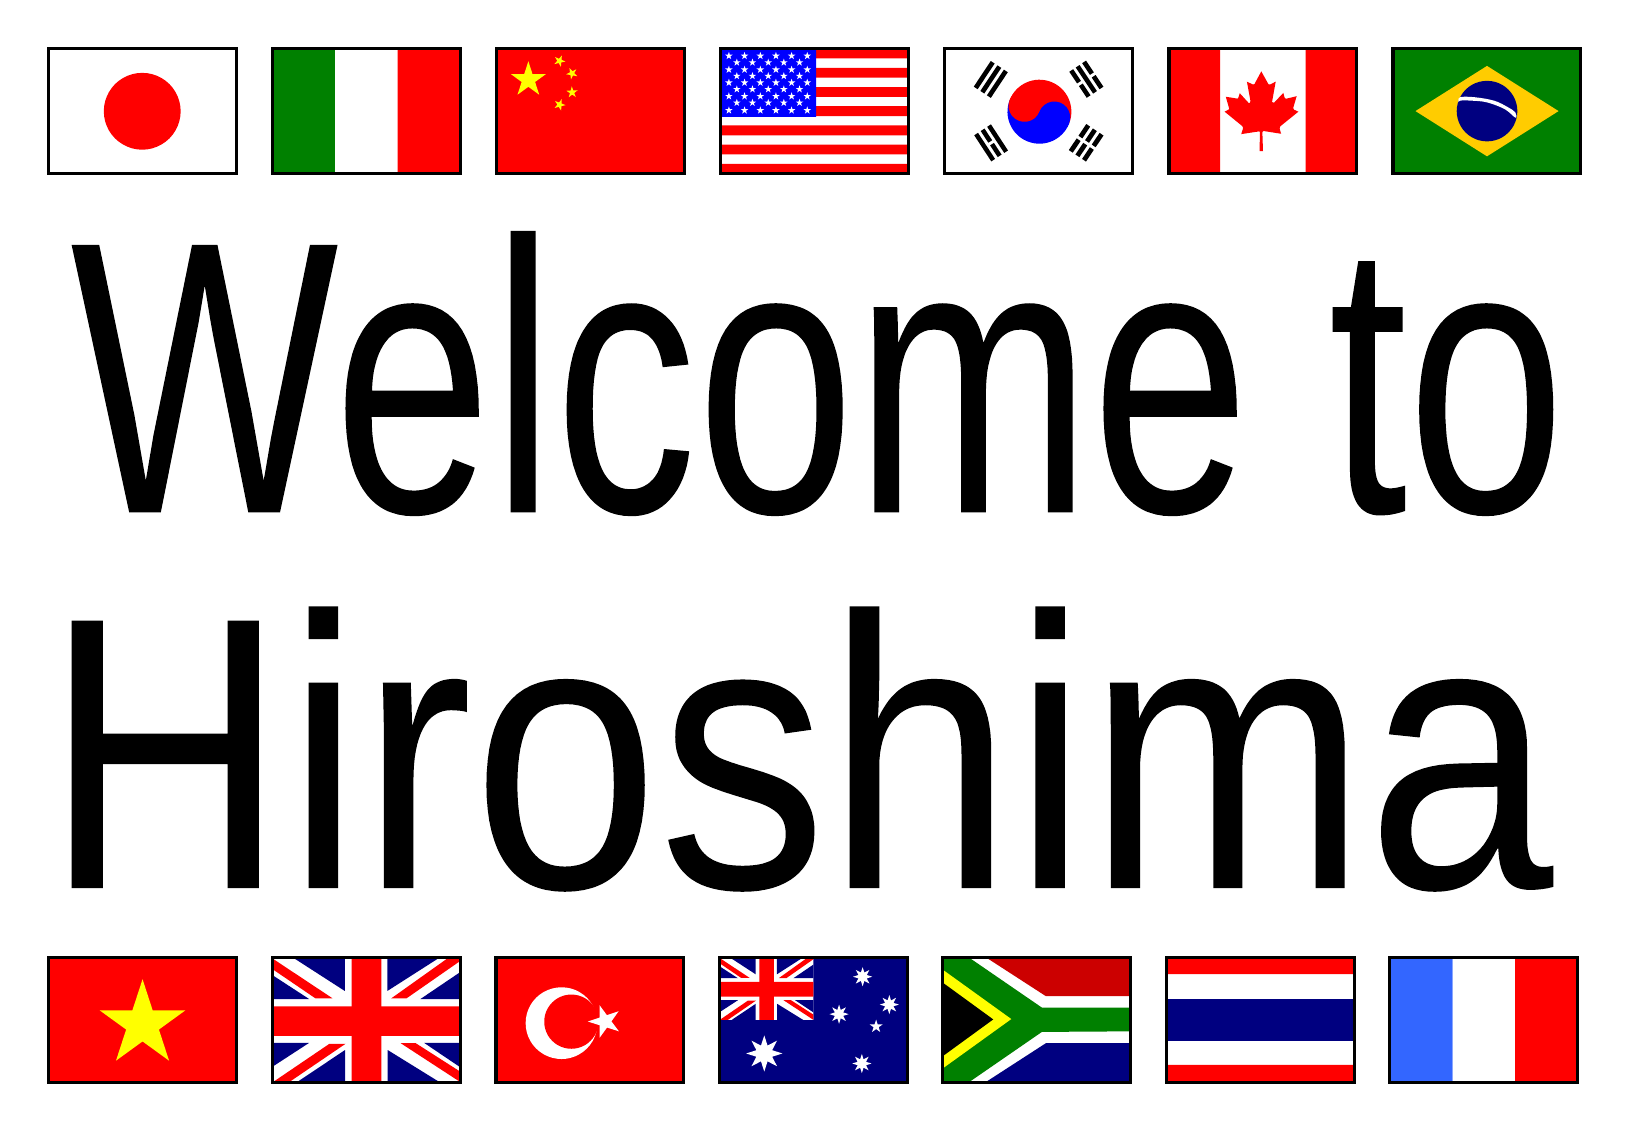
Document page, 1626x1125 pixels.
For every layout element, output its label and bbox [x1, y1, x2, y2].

text_box [495, 957, 685, 1083]
text_box [271, 956, 461, 1083]
text_box [944, 48, 1133, 174]
text_box [720, 48, 909, 174]
text_box [47, 48, 237, 174]
text_box [1389, 957, 1579, 1083]
text_box [272, 48, 461, 174]
text_box [71, 230, 1554, 893]
text_box [48, 957, 237, 1083]
text_box [496, 48, 685, 174]
text_box [1392, 48, 1582, 174]
text_box [719, 957, 908, 1083]
text_box [1166, 956, 1355, 1083]
text_box [942, 956, 1132, 1083]
text_box [1168, 48, 1358, 174]
